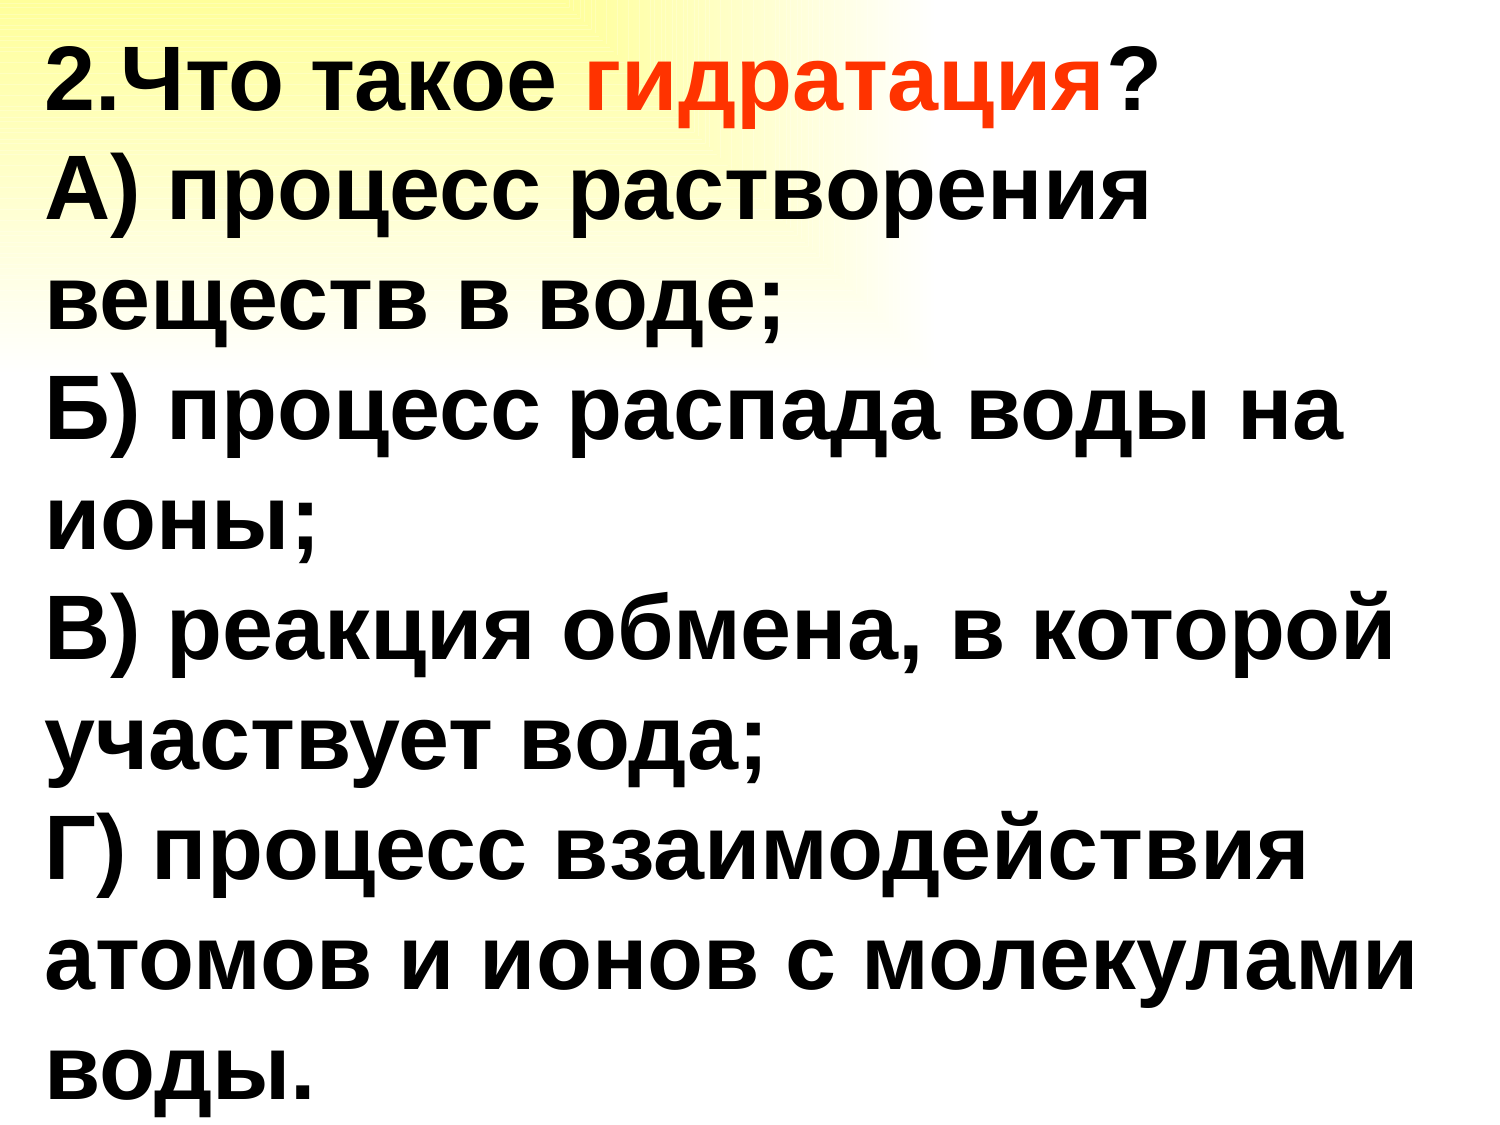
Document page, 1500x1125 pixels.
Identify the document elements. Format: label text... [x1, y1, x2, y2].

text_box 2.Что такое гидратация? А) процесс растворения веществ в воде; Б) процесс распада воды на ионы; В) реакция обмена, в которой участвует вода; Г) процесс взаимодействия атомов и ионов с молекулами воды. [29, 10, 1500, 1125]
